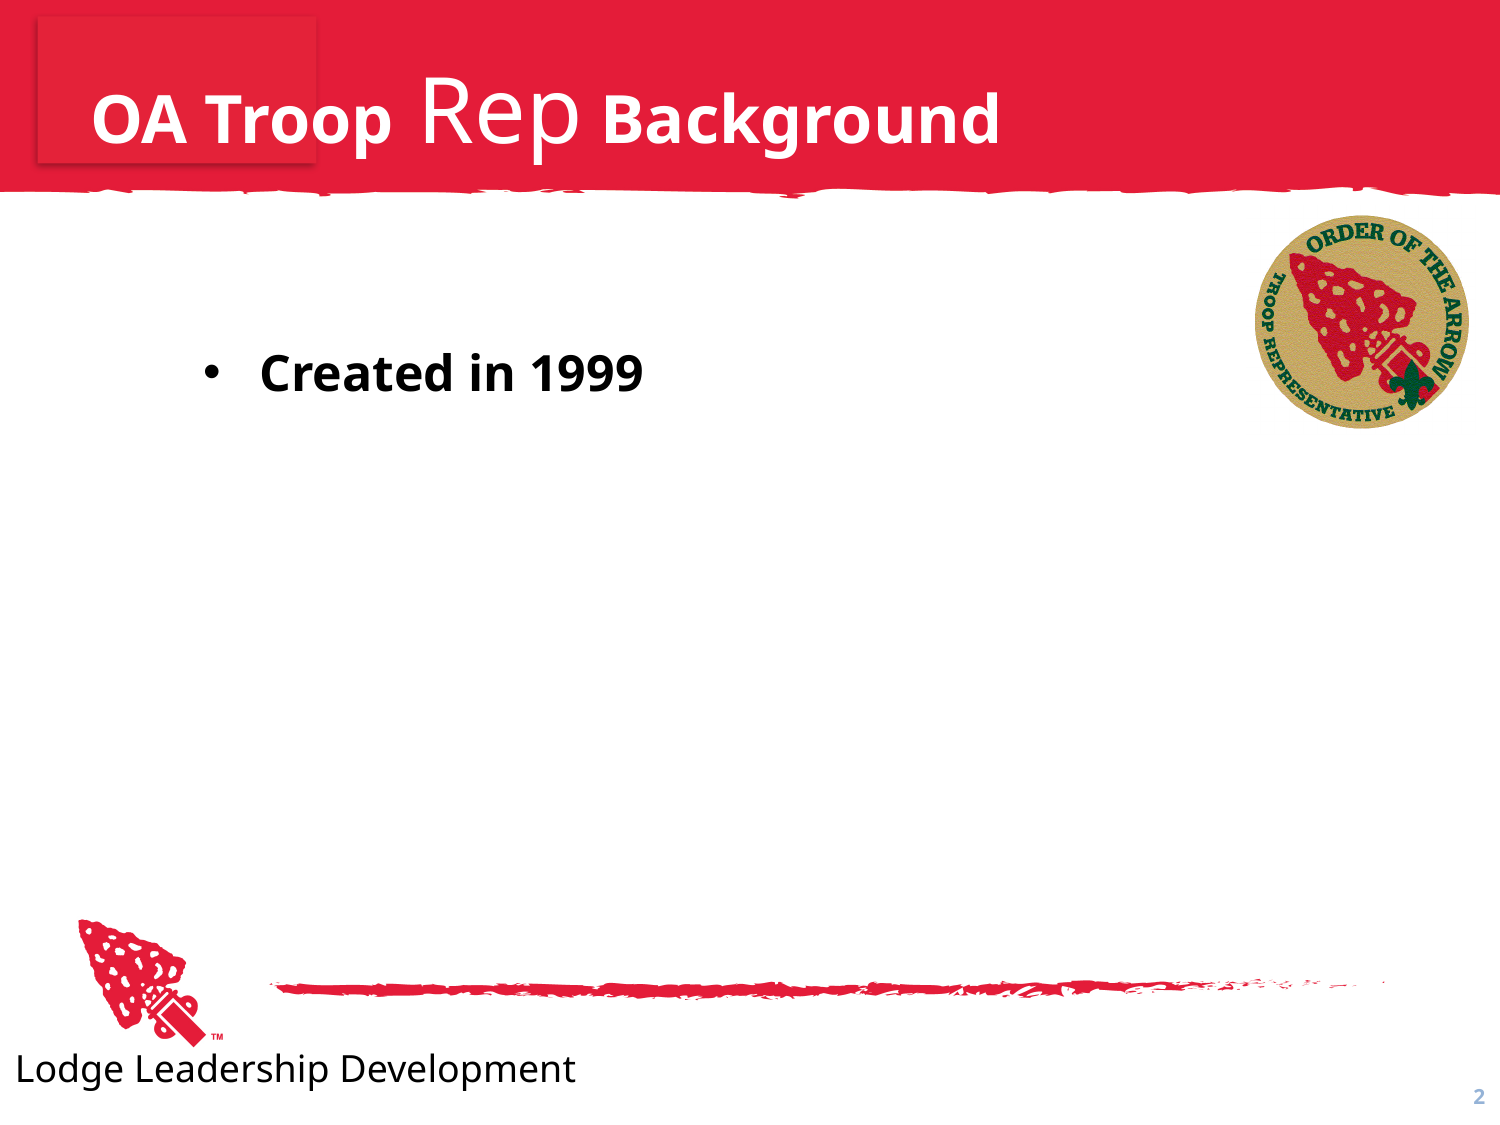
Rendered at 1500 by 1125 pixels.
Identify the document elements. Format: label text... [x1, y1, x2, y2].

list Created in 1999 [188, 333, 1319, 1034]
picture [0, 0, 1500, 1037]
text_box Lodge Leadership Development [0, 1037, 1500, 1125]
title OA Troop Rep Background [75, 45, 1425, 168]
